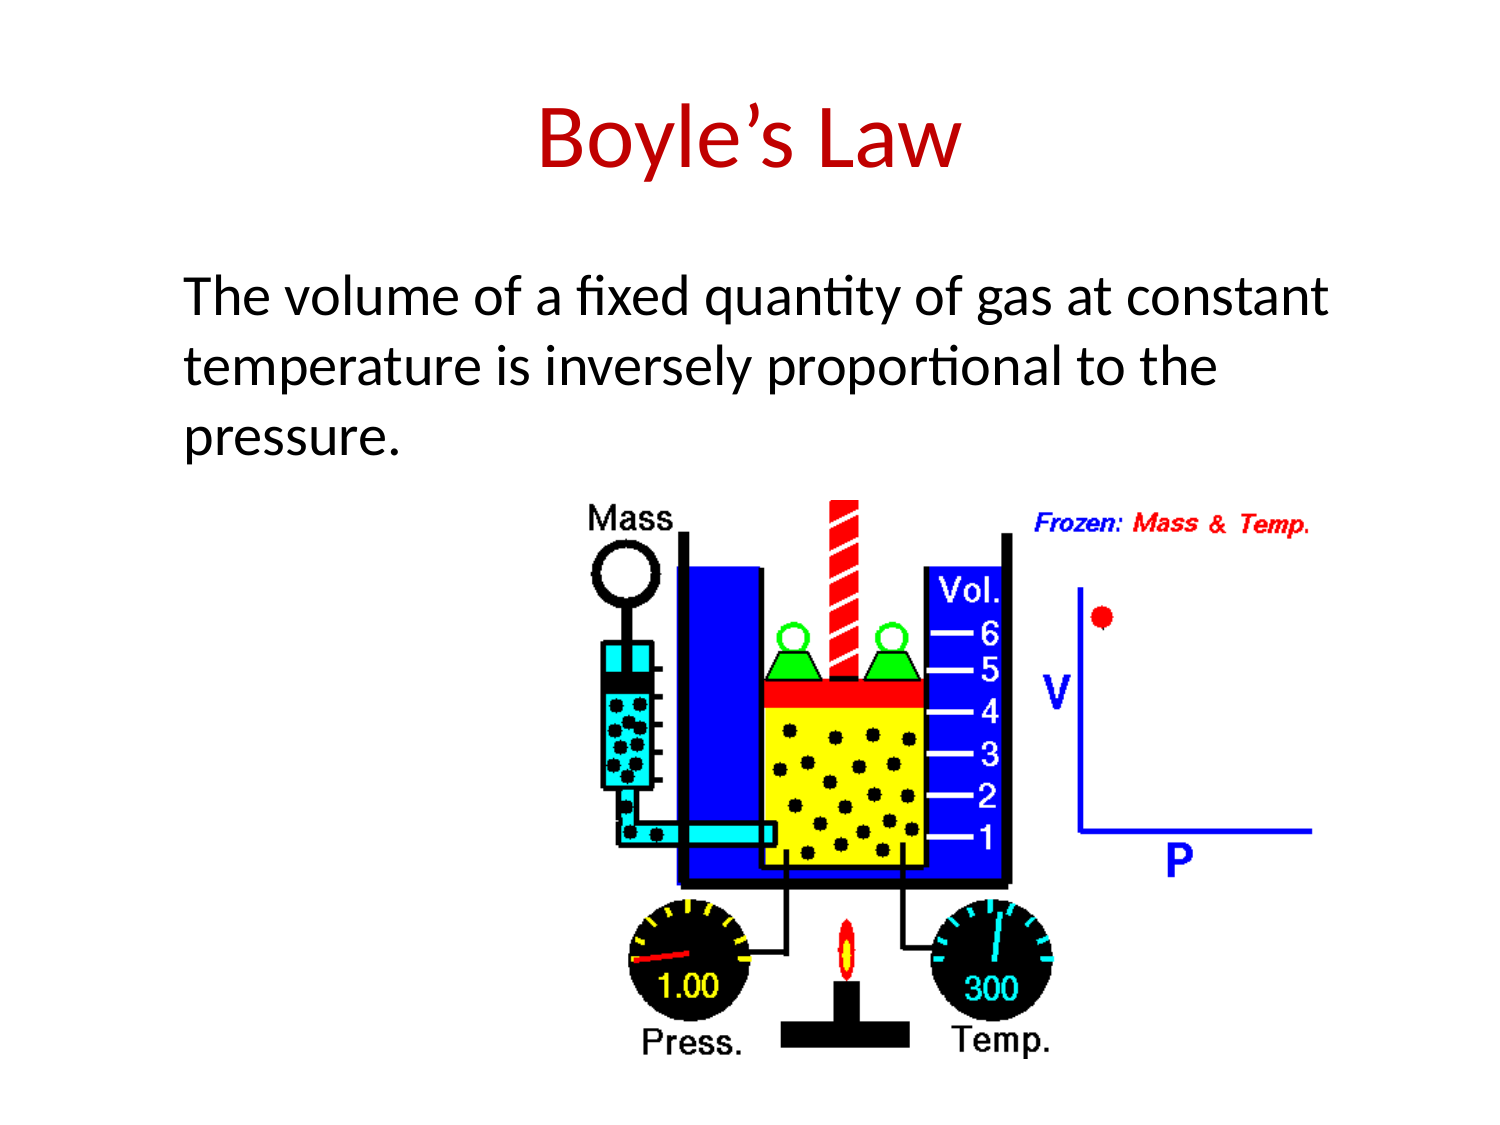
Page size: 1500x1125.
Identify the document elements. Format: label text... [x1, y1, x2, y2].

list The volume of a fixed quantity of gas at constant temperature is inversely proportional to the pressure. [112, 249, 1388, 575]
title Boyle’s Law [112, 37, 1388, 225]
picture [584, 500, 1322, 1059]
